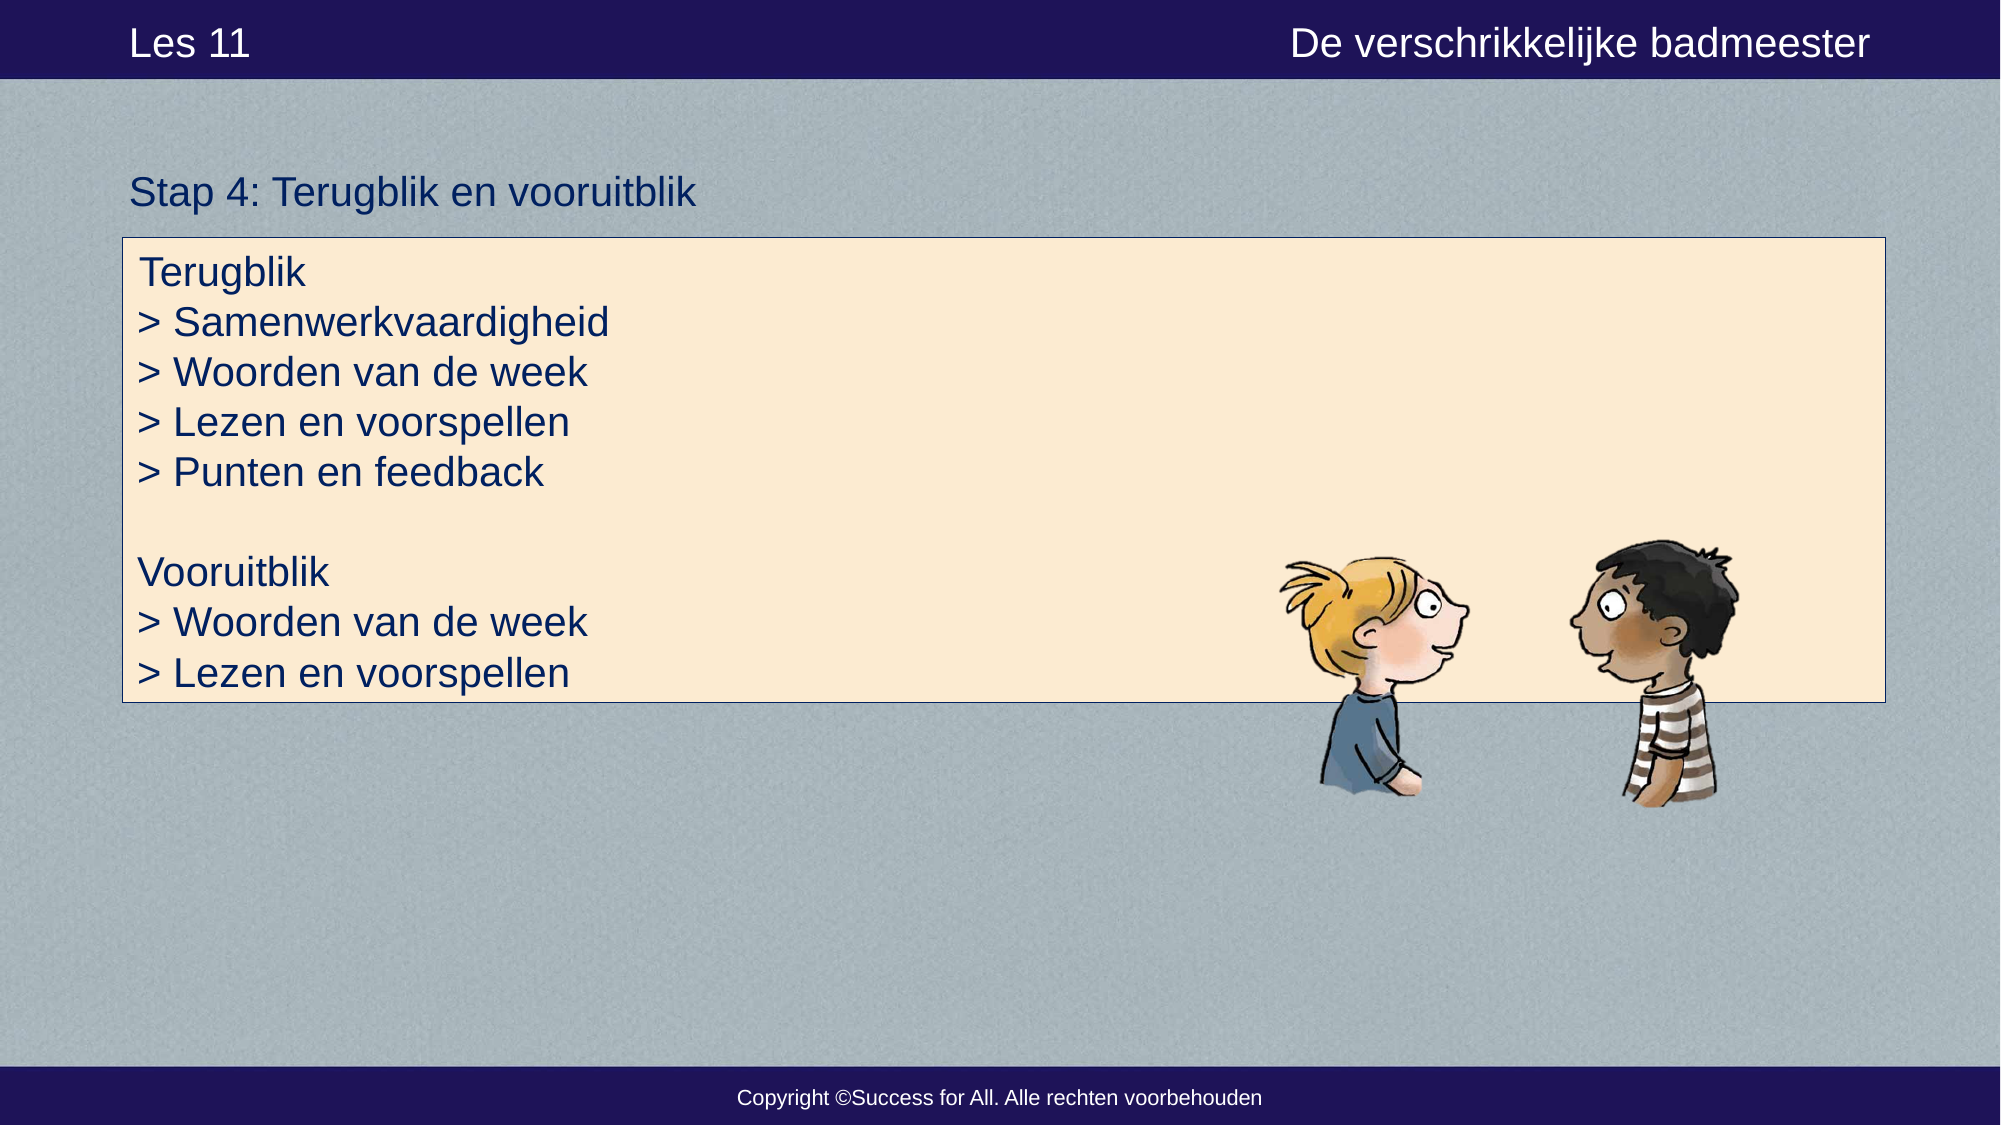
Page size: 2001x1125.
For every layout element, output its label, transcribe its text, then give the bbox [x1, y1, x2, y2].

text_box Terugblik > Samenwerkvaardigheid > Woorden van de week > Lezen en voorspellen > Punten en feedback Vooruitblik > Woorden van de week > Lezen en voorspellen [122, 237, 1886, 703]
text_box Copyright ©Success for All. Alle rechten voorbehouden [0, 1076, 2000, 1125]
text_box Stap 4: Terugblik en vooruitblik [114, 157, 907, 223]
text_box De verschrikkelijke badmeester [999, 8, 1886, 73]
text_box Les 11 [114, 8, 354, 73]
picture [0, 0, 2001, 1125]
